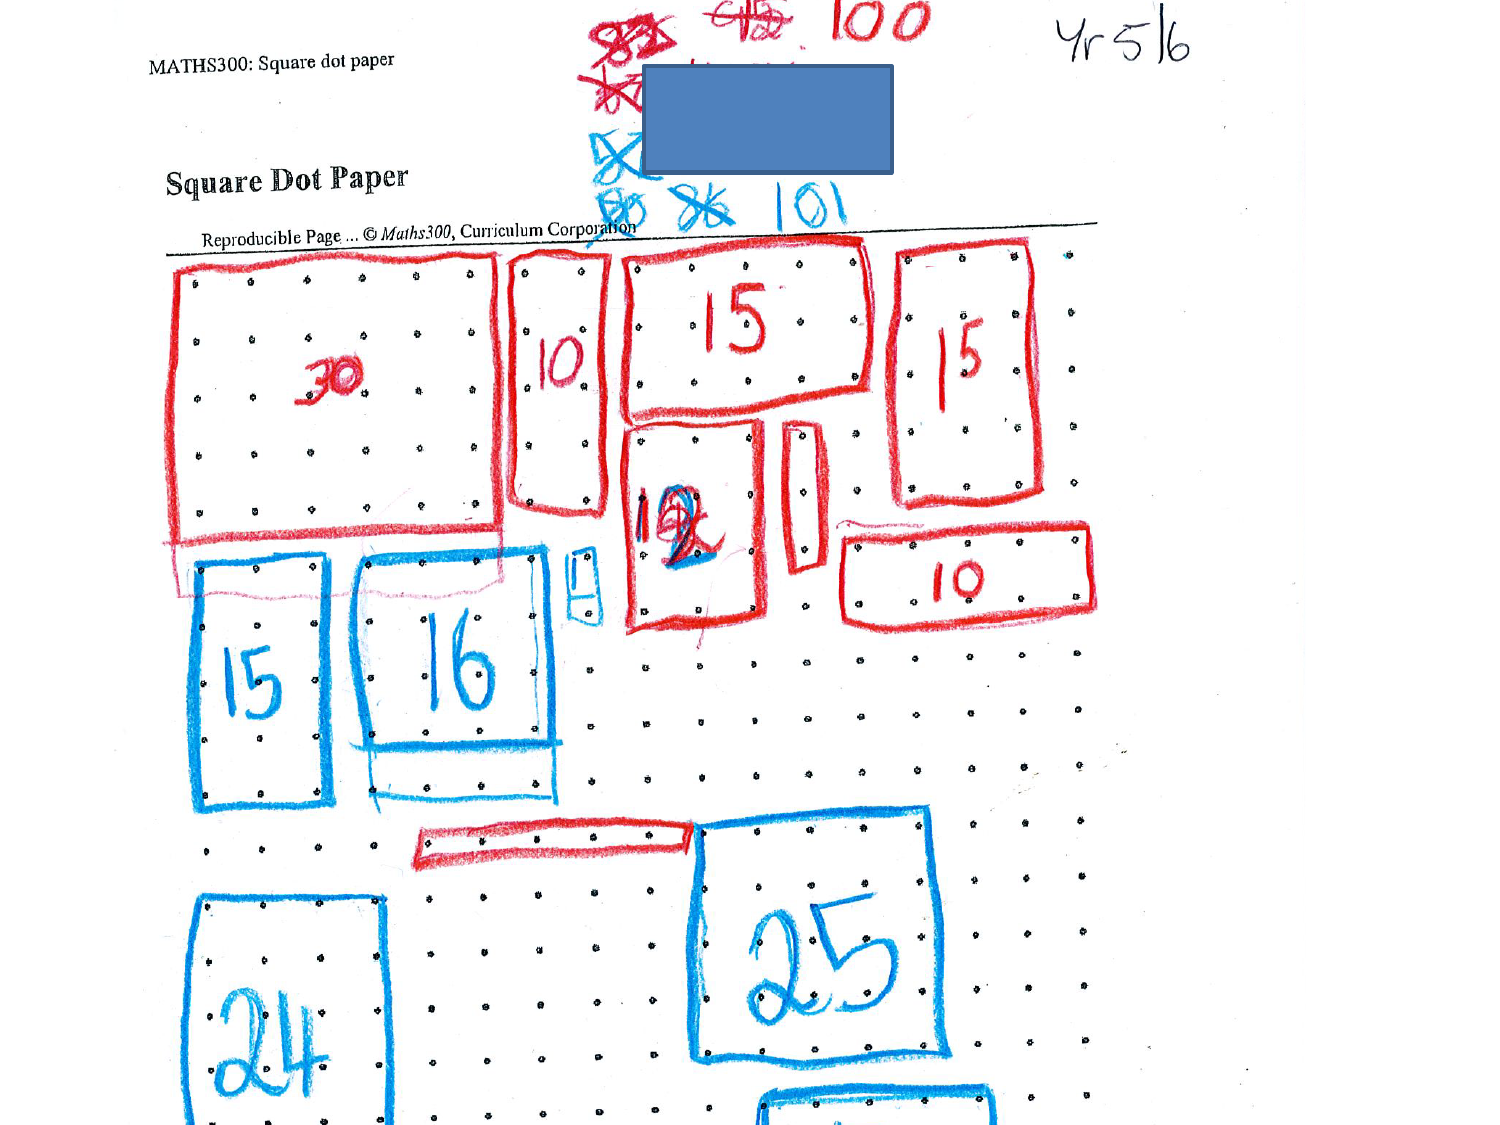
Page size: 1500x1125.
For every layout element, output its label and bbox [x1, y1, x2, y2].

picture [111, 0, 1306, 1125]
